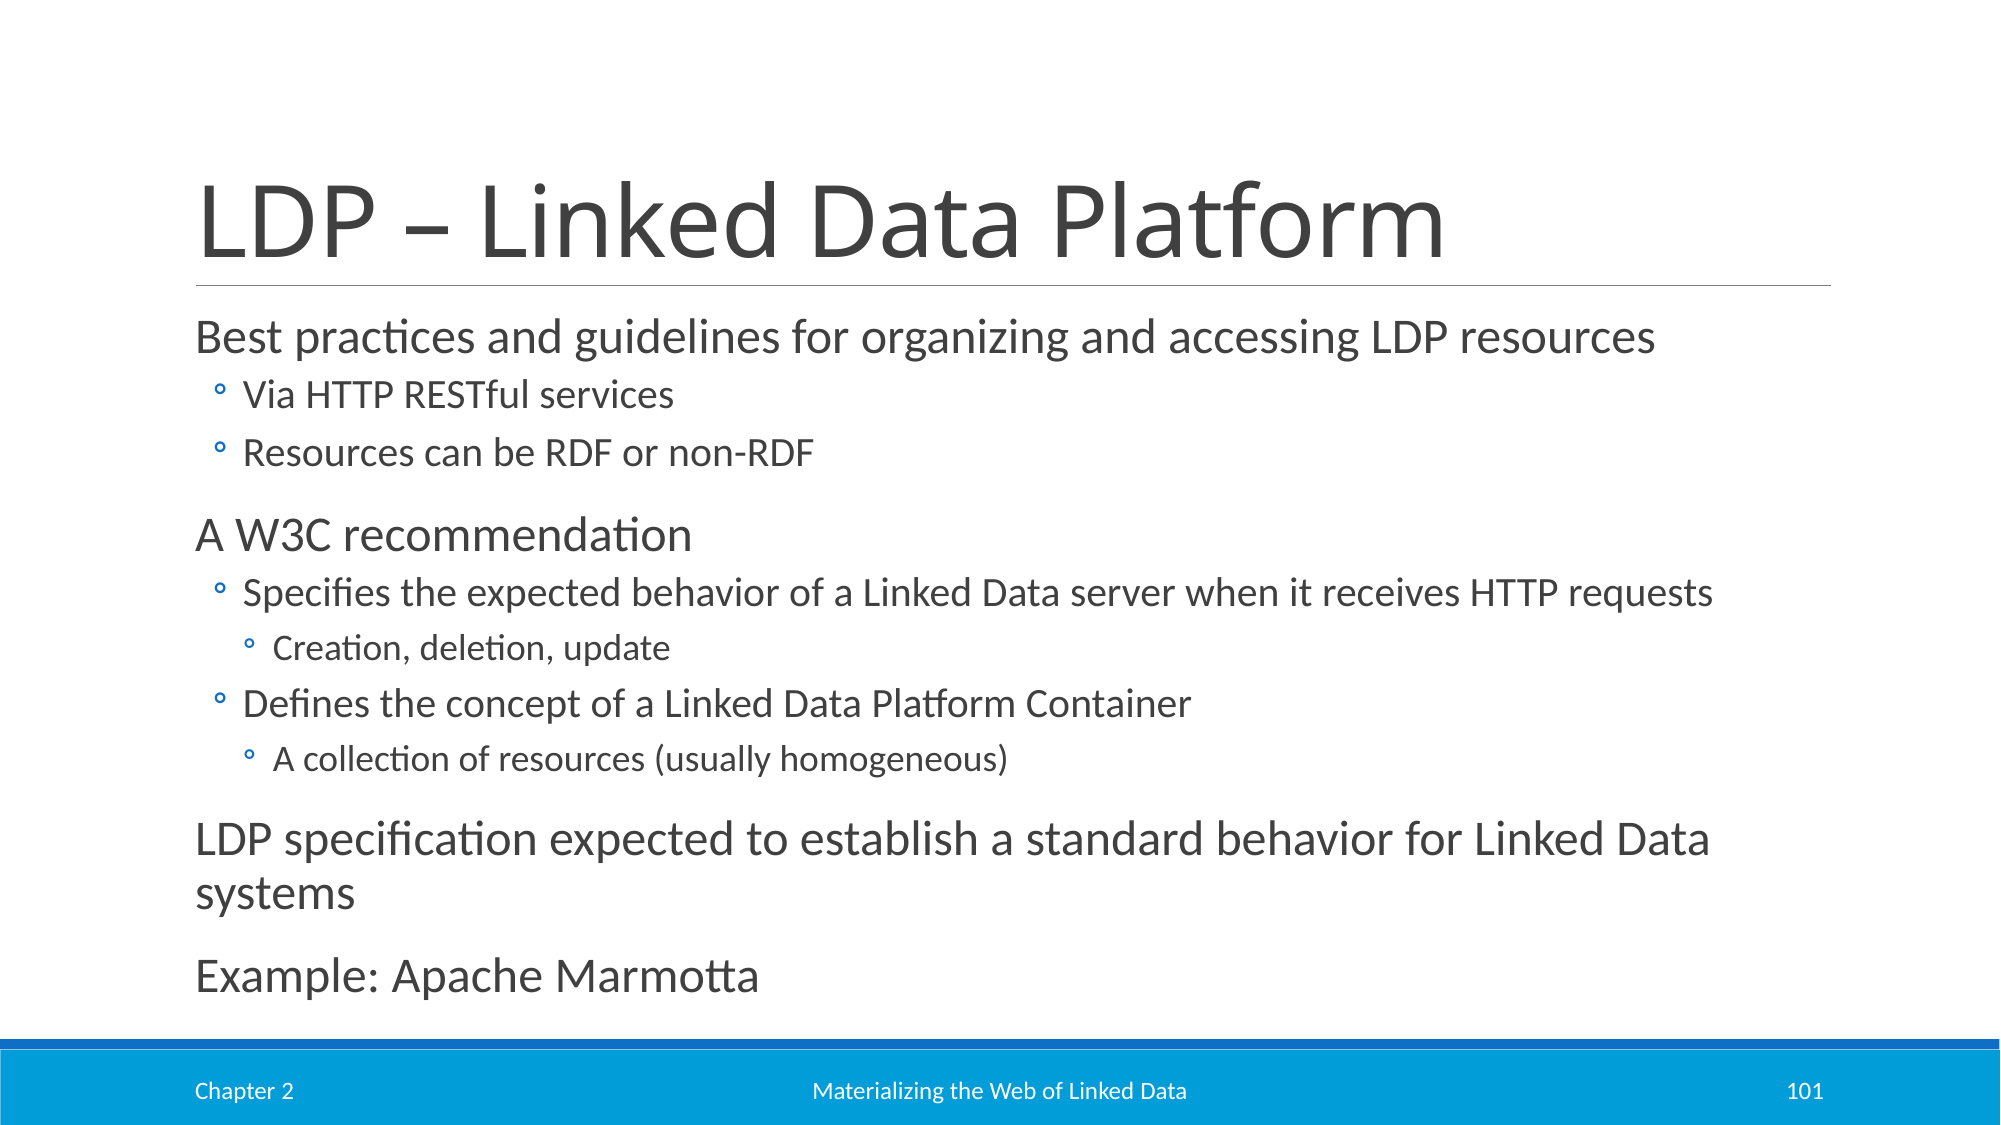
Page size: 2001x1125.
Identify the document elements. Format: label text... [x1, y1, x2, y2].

footer Materializing the Web of Linked Data [604, 1059, 1396, 1120]
slide_number Chapter 2 [180, 1059, 586, 1120]
list Best practices and guidelines for organizing and accessing LDP resources Via HTTP RESTful services Resources can be RDF or non-RDF A W3C recommendation Specifies the expected behavior of a Linked Data server when it receives HTTP requests Creation, deletion, update Defines the concept of a Linked Data Platform Container A collection of resources (usually homogeneous) LDP specification expected to establish a standard behavior for Linked Data systems Example: Apache Marmotta [180, 302, 1830, 963]
title LDP – Linked Data Platform [180, 47, 1830, 285]
slide_number 101 [1624, 1059, 1840, 1120]
